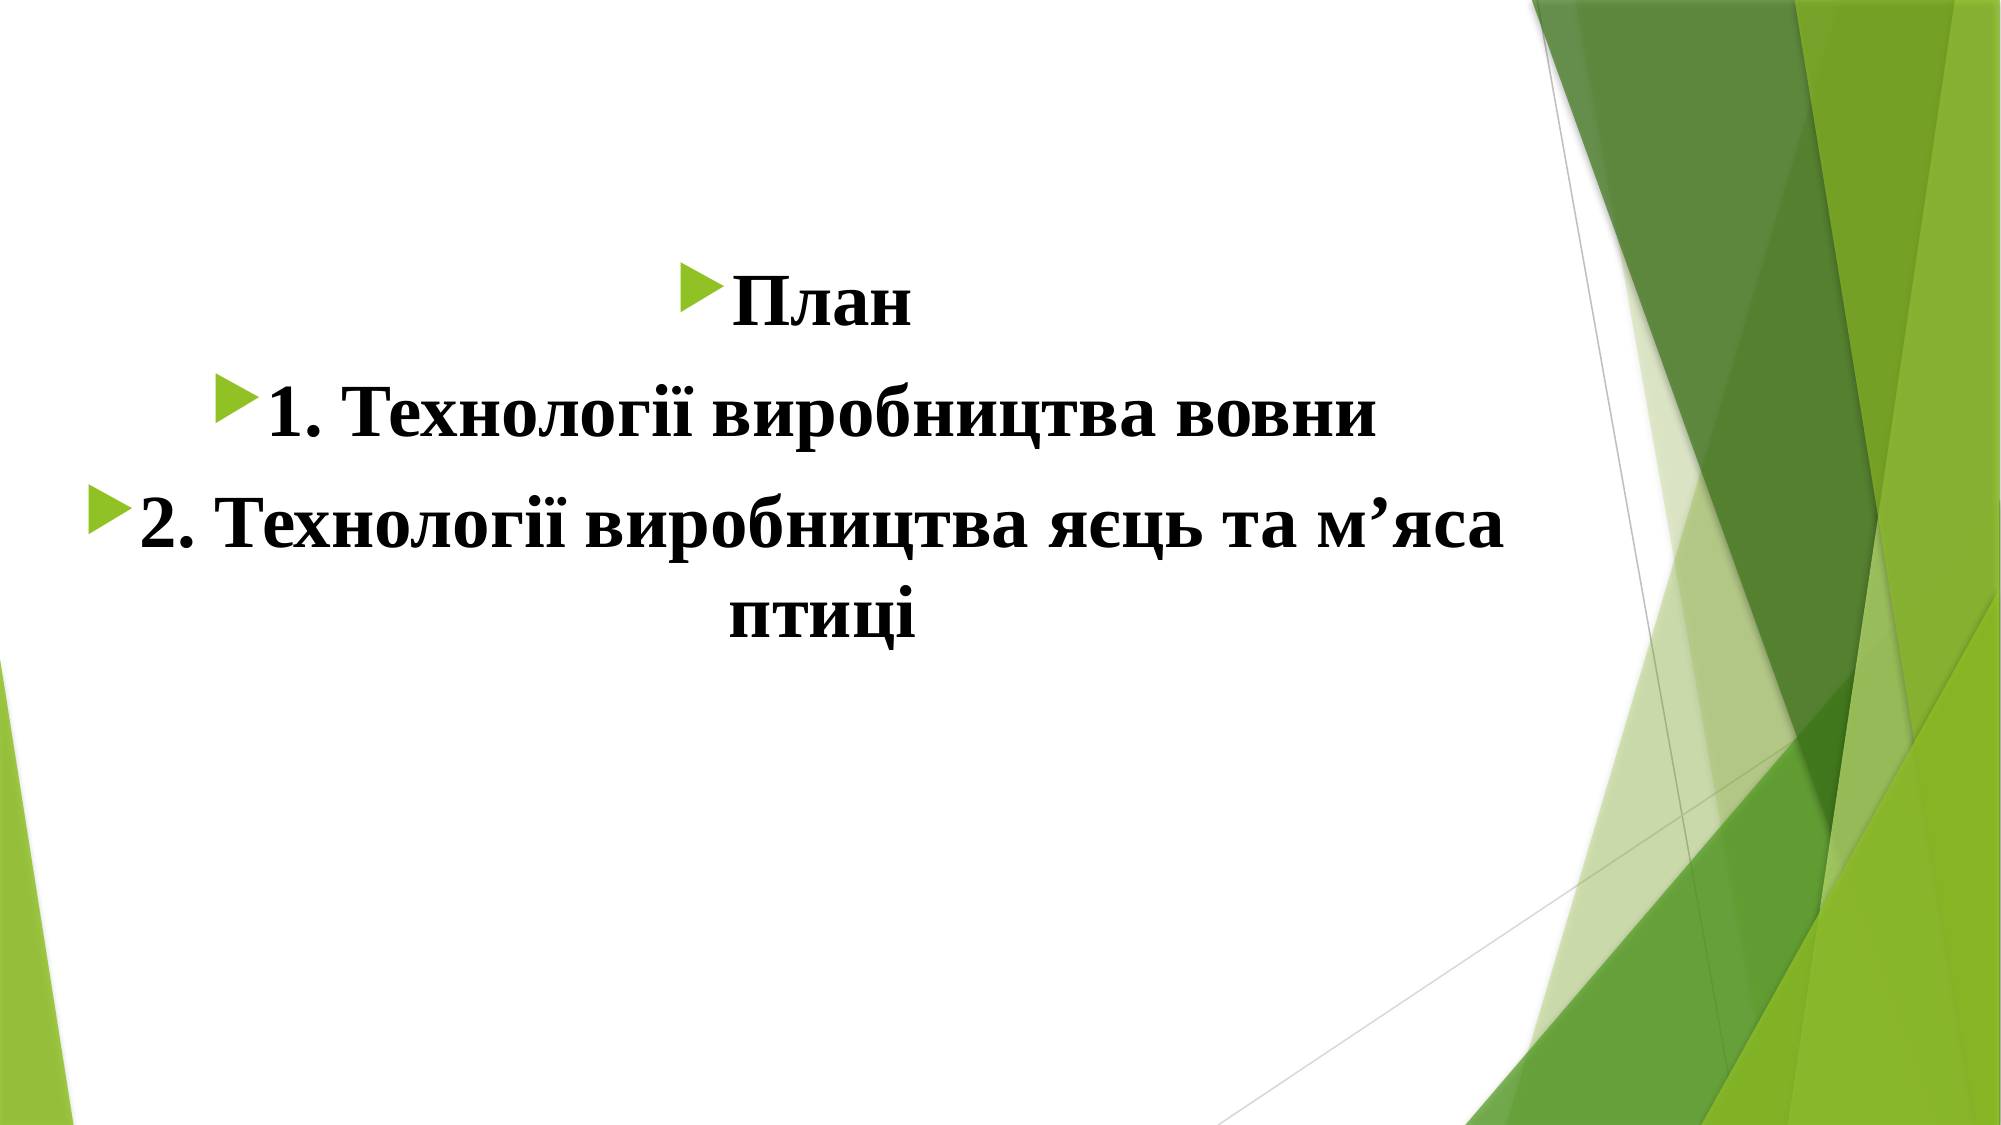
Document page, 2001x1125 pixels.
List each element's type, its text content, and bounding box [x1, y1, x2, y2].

list План 1. Технології виробництва вовни 2. Технології виробництва яєць та м’яса птиці [67, 242, 1522, 793]
